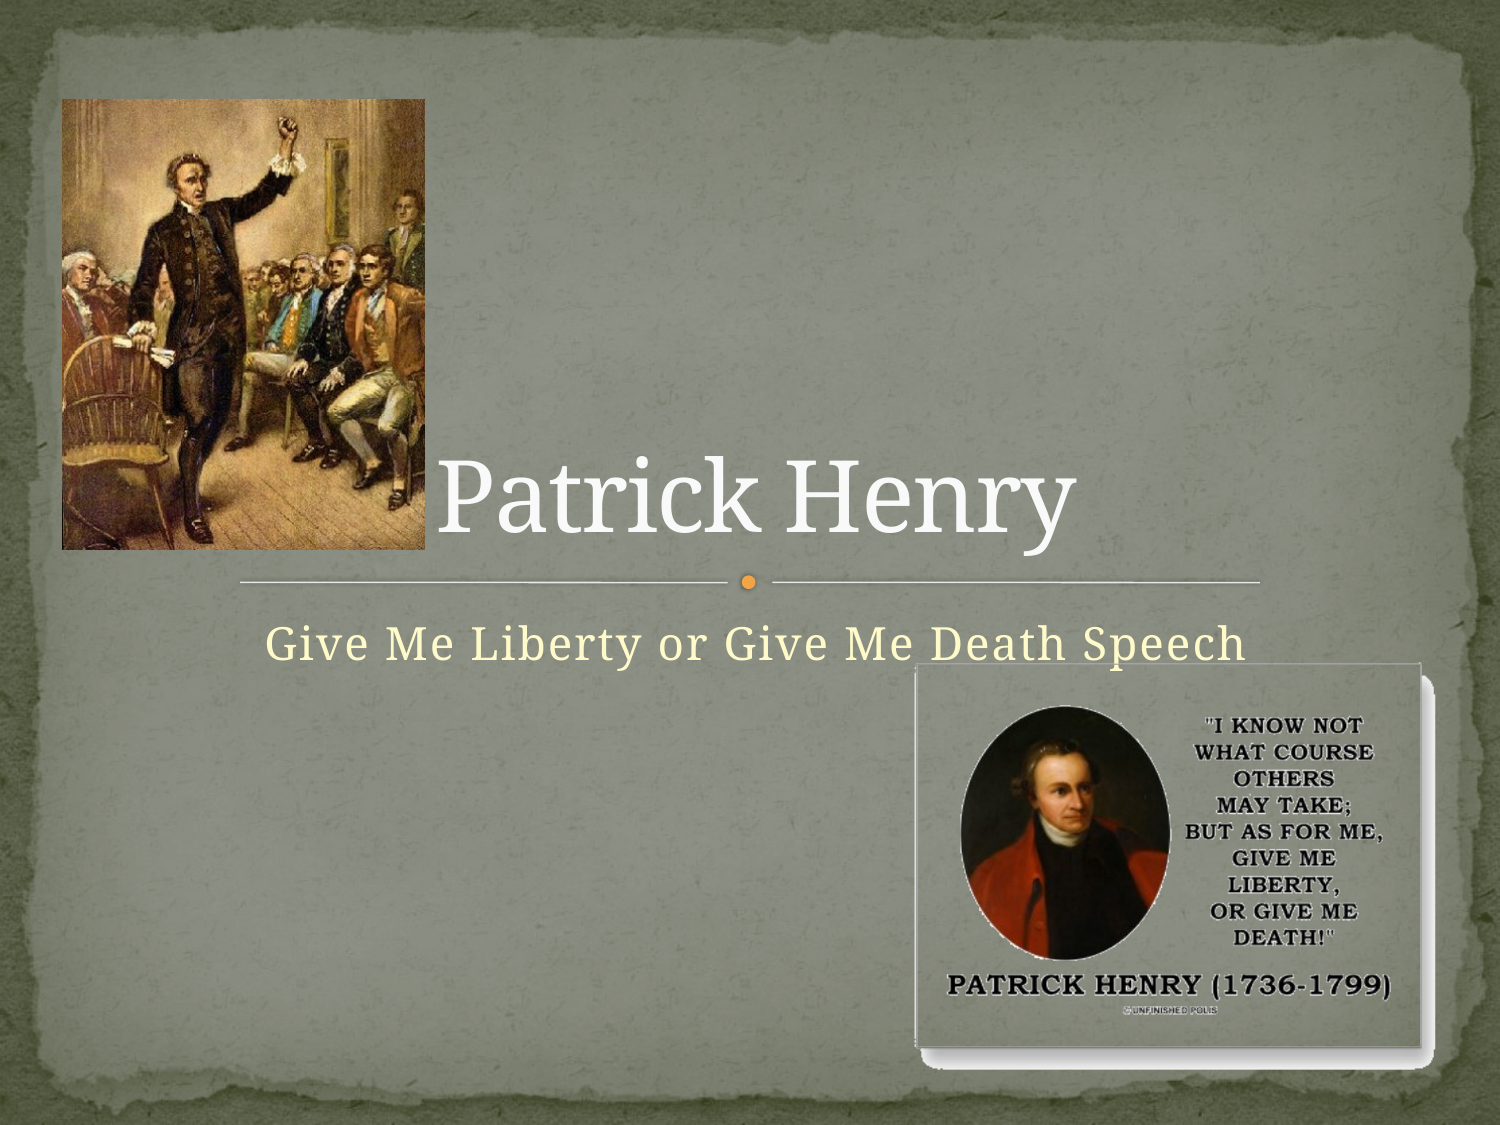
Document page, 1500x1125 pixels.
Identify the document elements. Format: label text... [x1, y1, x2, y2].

title Patrick Henry [74, 235, 1438, 561]
picture [900, 587, 1438, 1125]
picture [62, 99, 425, 550]
subtitle Give Me Liberty or Give Me Death Speech [75, 606, 889, 795]
